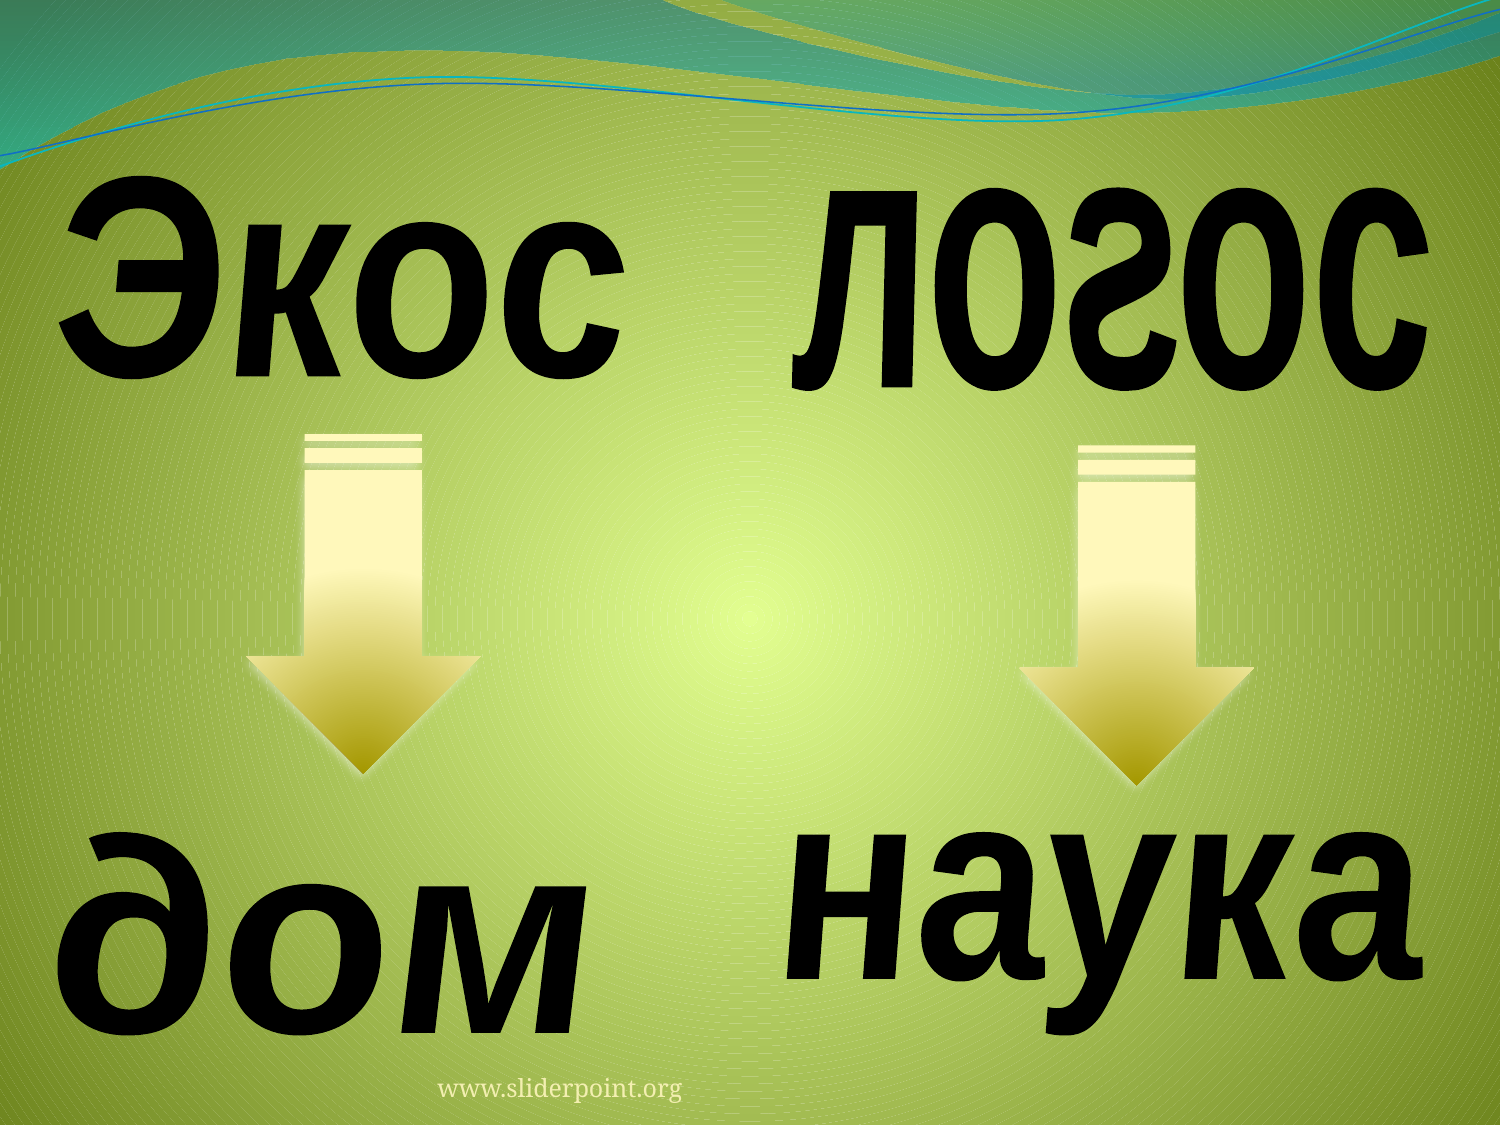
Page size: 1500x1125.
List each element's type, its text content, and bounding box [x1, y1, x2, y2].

text_box [304, 433, 422, 441]
text_box [1019, 481, 1254, 786]
text_box [1078, 445, 1196, 453]
footer www.sliderpoint.org [437, 1042, 988, 1103]
text_box [246, 470, 481, 774]
text_box [304, 448, 422, 463]
text_box [1078, 459, 1196, 475]
